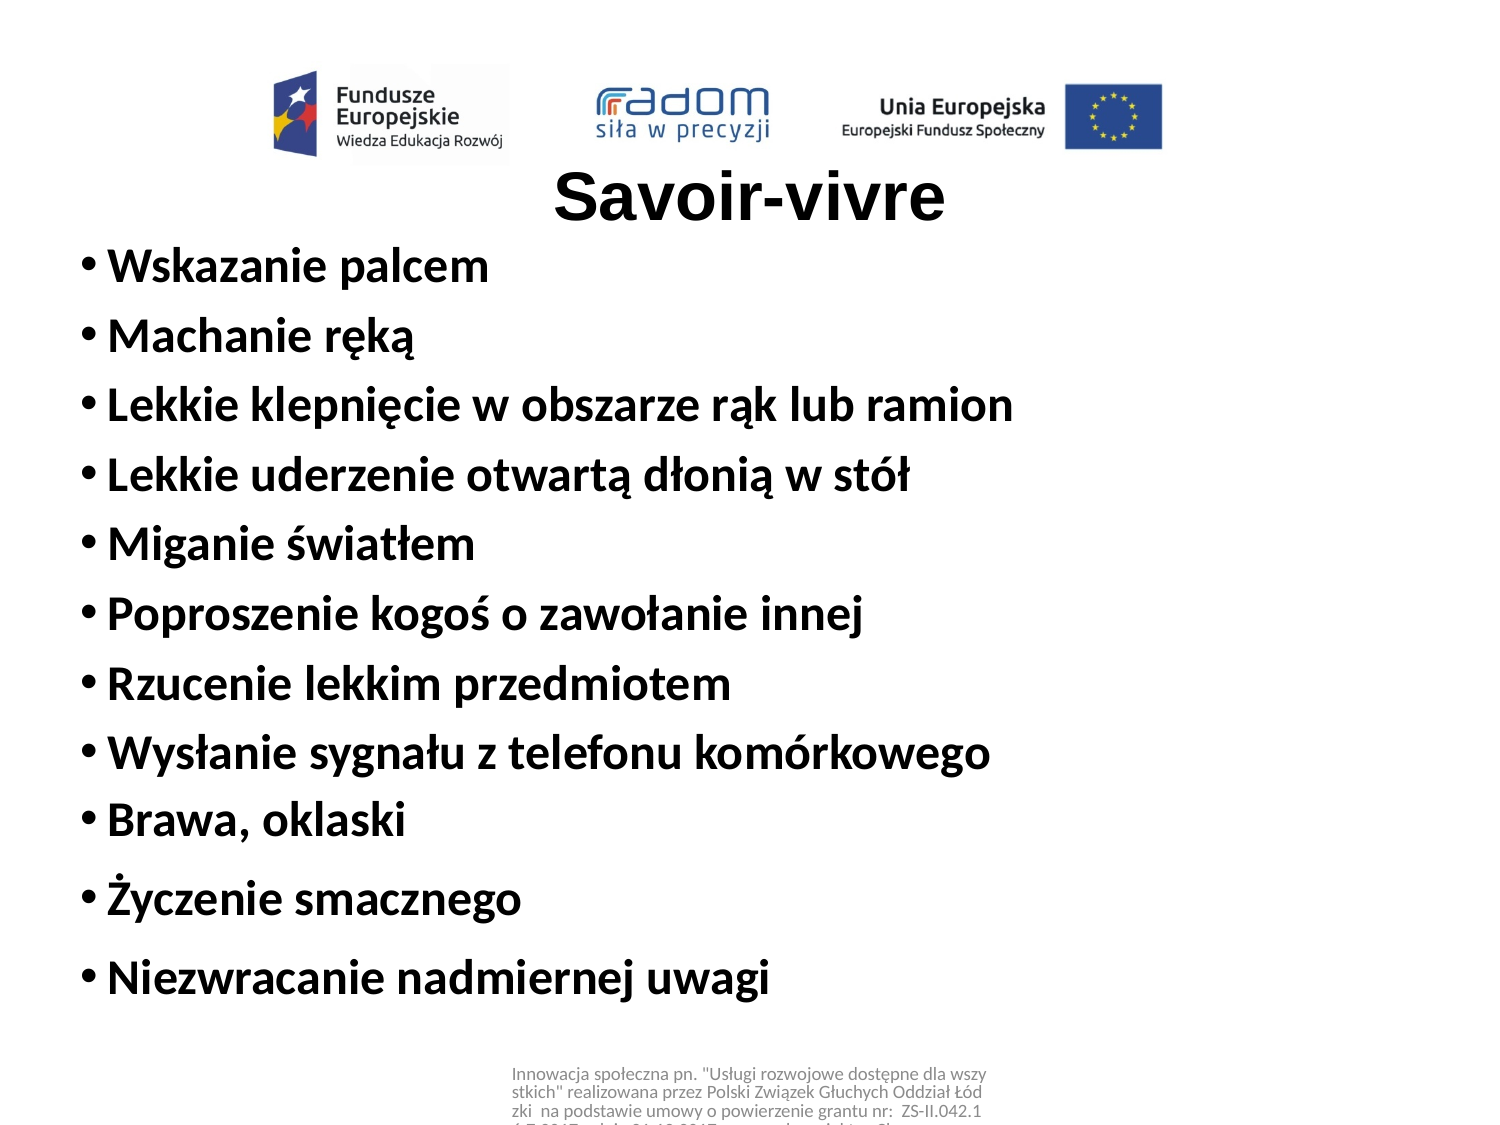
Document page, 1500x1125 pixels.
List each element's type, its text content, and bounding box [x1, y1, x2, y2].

title Savoir-vivre [103, 90, 1397, 308]
picture [267, 61, 1183, 90]
list Wskazanie palcem Machanie ręką Lekkie klepnięcie w obszarze rąk lub ramion Lekkie uderzenie otwartą dłonią w stół Miganie światłem Poproszenie kogoś o zawołanie innej Rzucenie lekkim przedmiotem Wysłanie sygnału z telefonu komórkowego Brawa, oklaski Życzenie smacznego Niezwracanie nadmiernej uwagi [64, 231, 1341, 988]
footer Innowacja społeczna pn. "Usługi rozwojowe dostępne dla wszystkich" realizowana przez Polski Związek Głuchych Oddział Łódzki na podstawie umowy o powierzenie grantu nr: ZS-II.042.16.7.2017 z dnia 21.12.2017 w ramach projektu „Chcemy pracować – innowacje w zakresie usług opiekuńczych dla osób zależnych” realizowanego przez Gminę Miasta Radomia w ramach programu Operacyjnego Wiedza Edukacja Rozwój 2014-2020 współfinansowanego ze środków Europejskiego Funduszu Społecznego IV Oś Priorytetowa POWER, Działanie 4.1: Innowacje społeczne [496, 1042, 1004, 1103]
